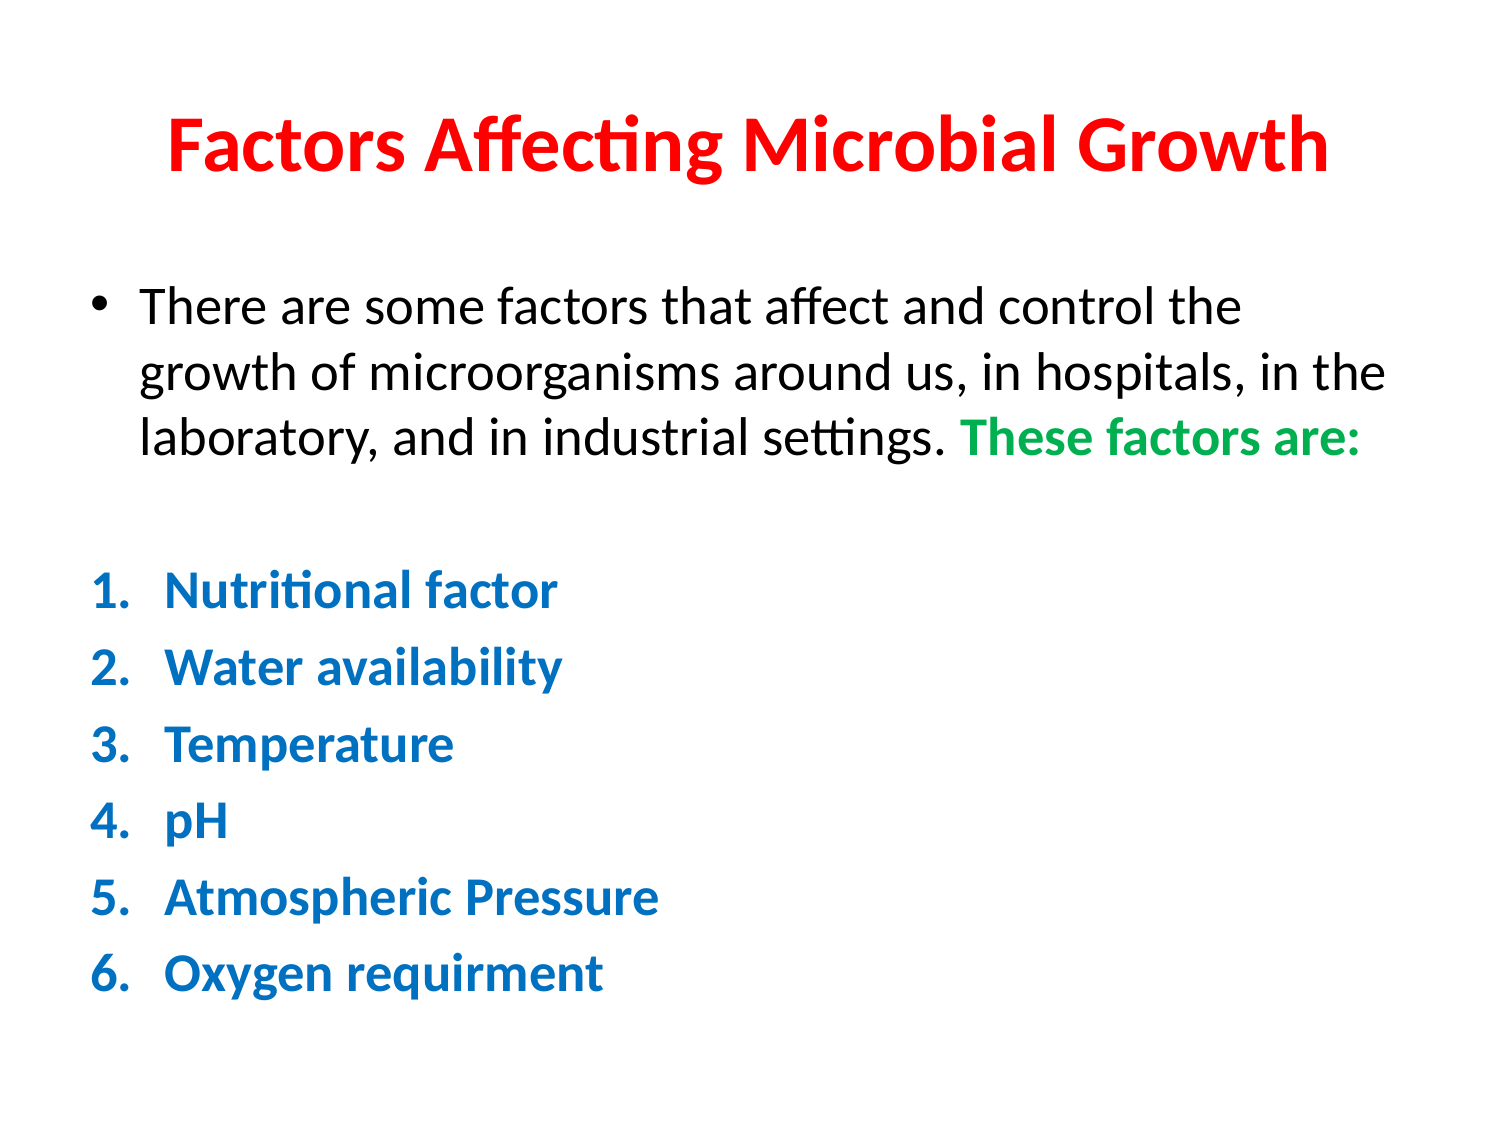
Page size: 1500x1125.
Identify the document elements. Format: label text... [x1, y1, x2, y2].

list There are some factors that affect and control the growth of microorganisms around us, in hospitals, in the laboratory, and in industrial settings. These factors are: Nutritional factor Water availability Temperature pH Atmospheric Pressure Oxygen requirment [75, 262, 1425, 1067]
title Factors Affecting Microbial Growth [75, 45, 1425, 233]
